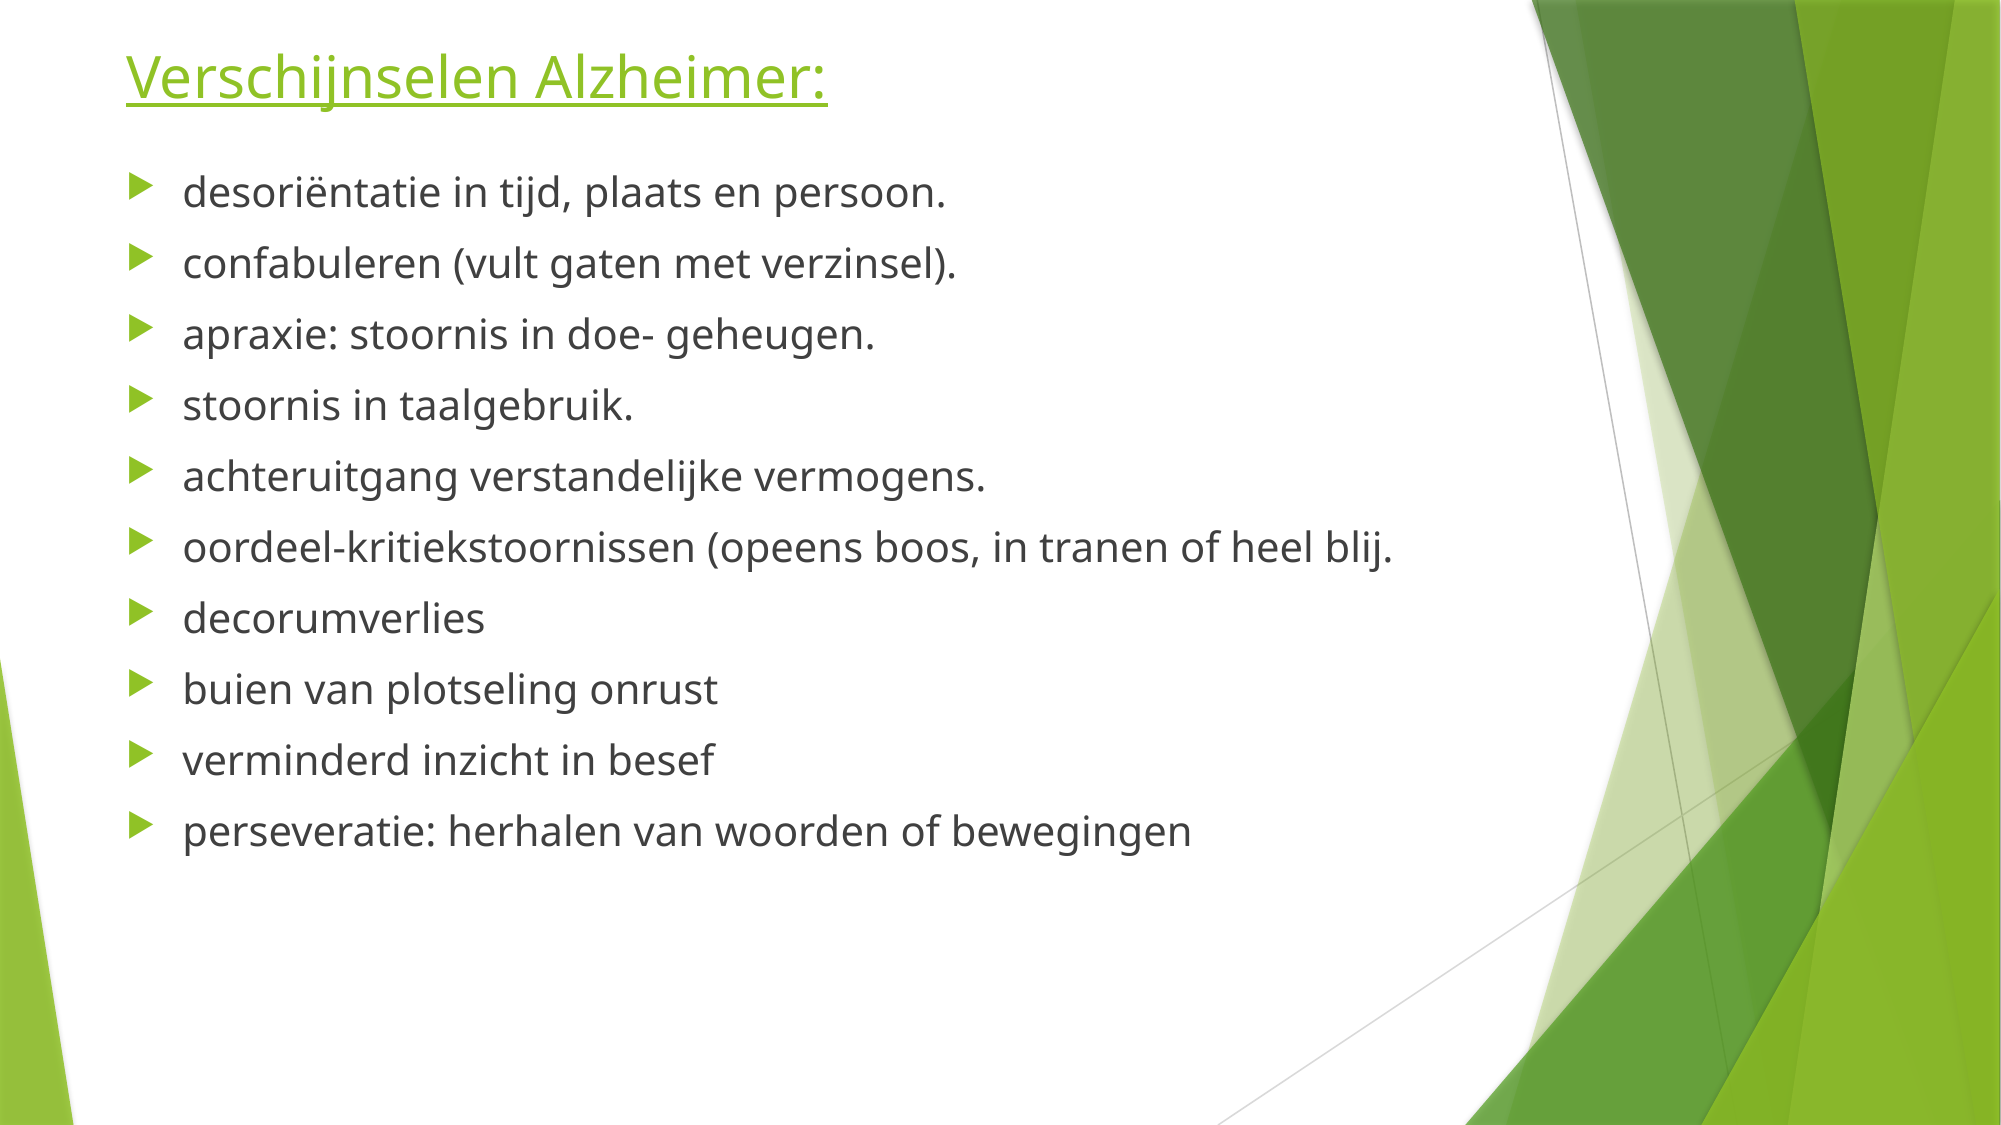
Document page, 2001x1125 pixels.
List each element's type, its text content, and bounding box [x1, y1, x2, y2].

list desoriëntatie in tijd, plaats en persoon. confabuleren (vult gaten met verzinsel). apraxie: stoornis in doe- geheugen. stoornis in taalgebruik. achteruitgang verstandelijke vermogens. oordeel-kritiekstoornissen (opeens boos, in tranen of heel blij. decorumverlies buien van plotseling onrust verminderd inzicht in besef perseveratie: herhalen van woorden of bewegingen [111, 158, 1522, 991]
title Verschijnselen Alzheimer: [111, 32, 1522, 118]
